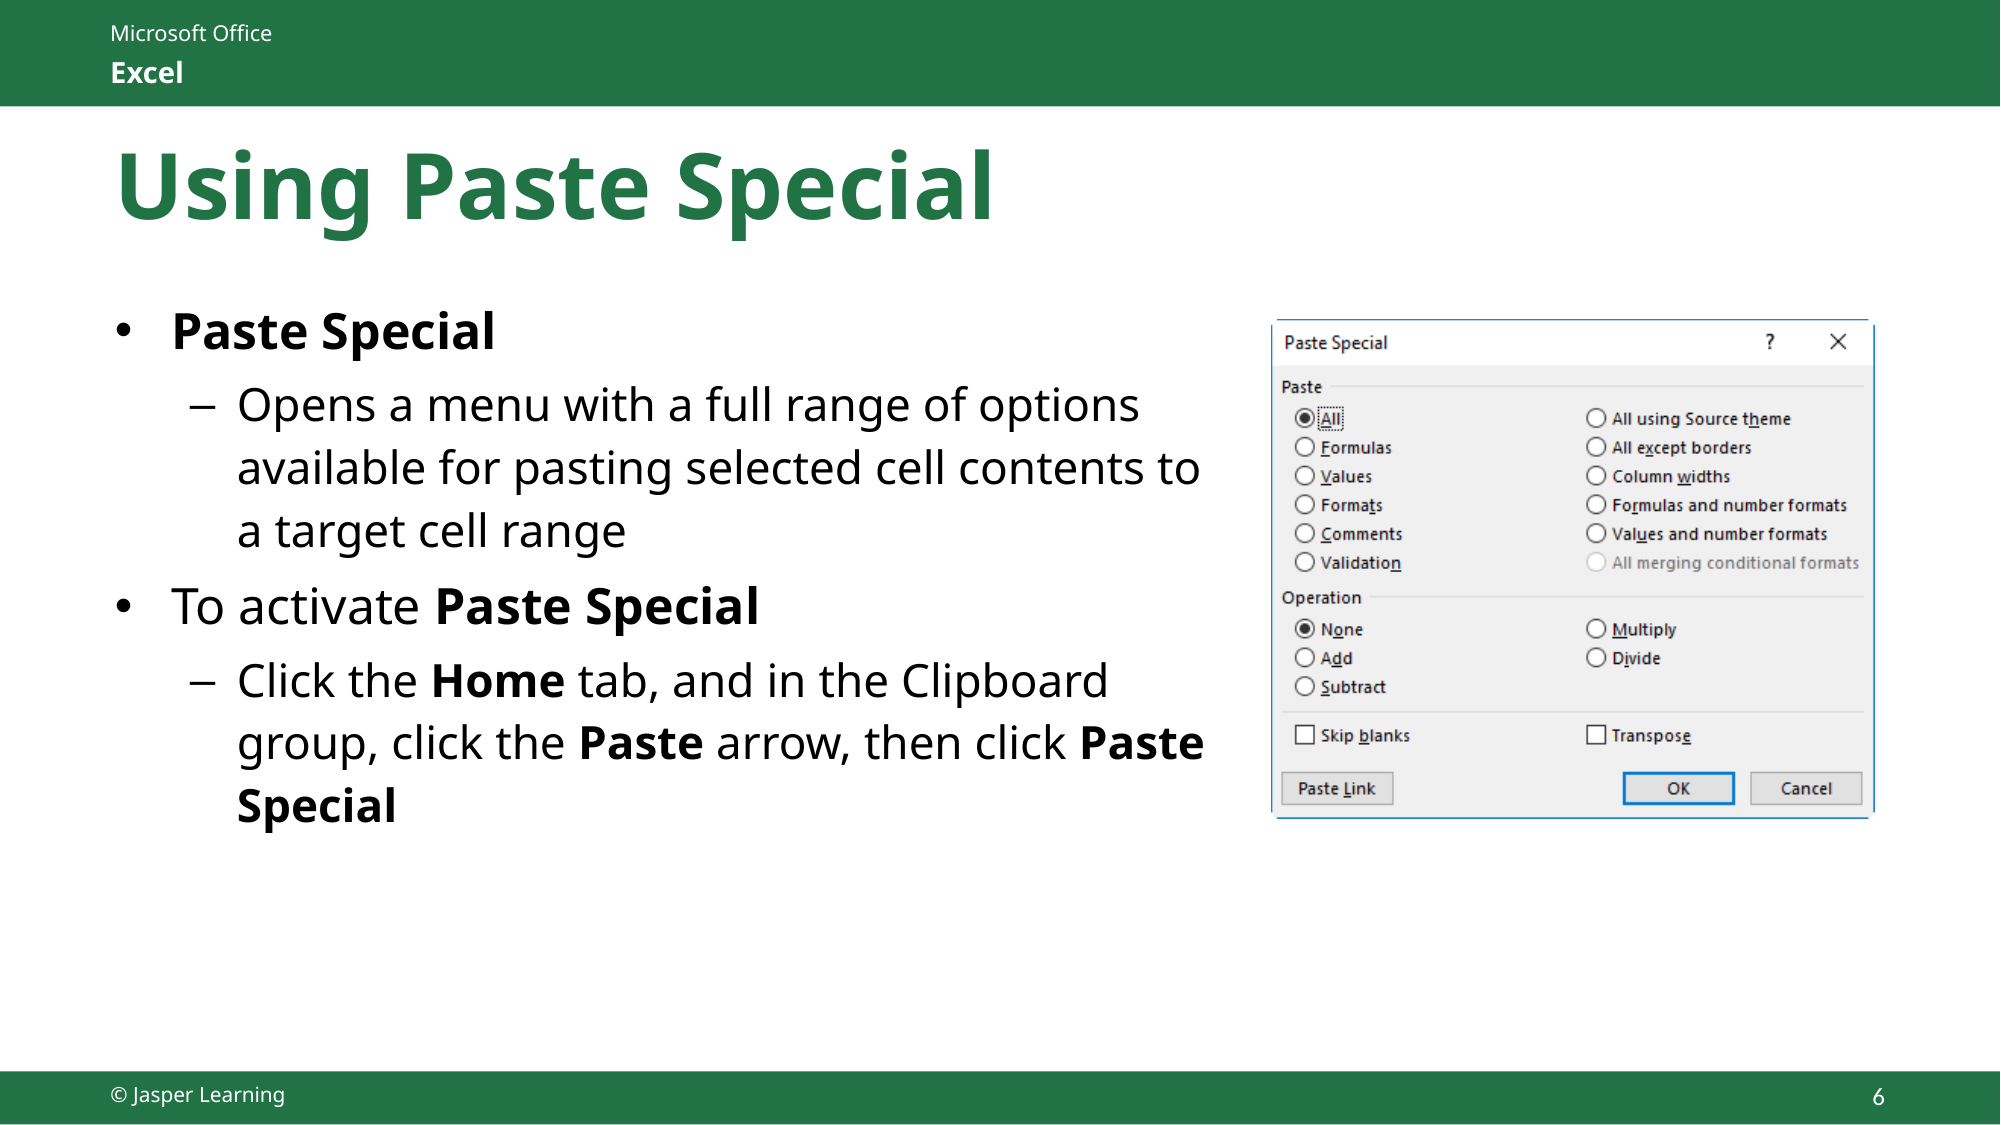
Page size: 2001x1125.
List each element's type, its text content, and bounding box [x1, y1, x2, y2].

title Using Paste Special [99, 118, 1866, 248]
footer © Jasper Learning [95, 1065, 729, 1125]
picture [1271, 318, 1875, 820]
list Paste Special Opens a menu with a full range of options available for pasting selected cell contents to a target cell range To activate Paste Special Click the Home tab, and in the Clipboard group, click the Paste arrow, then click Paste Special [99, 283, 1229, 1026]
slide_number 6 [1433, 1065, 1900, 1125]
